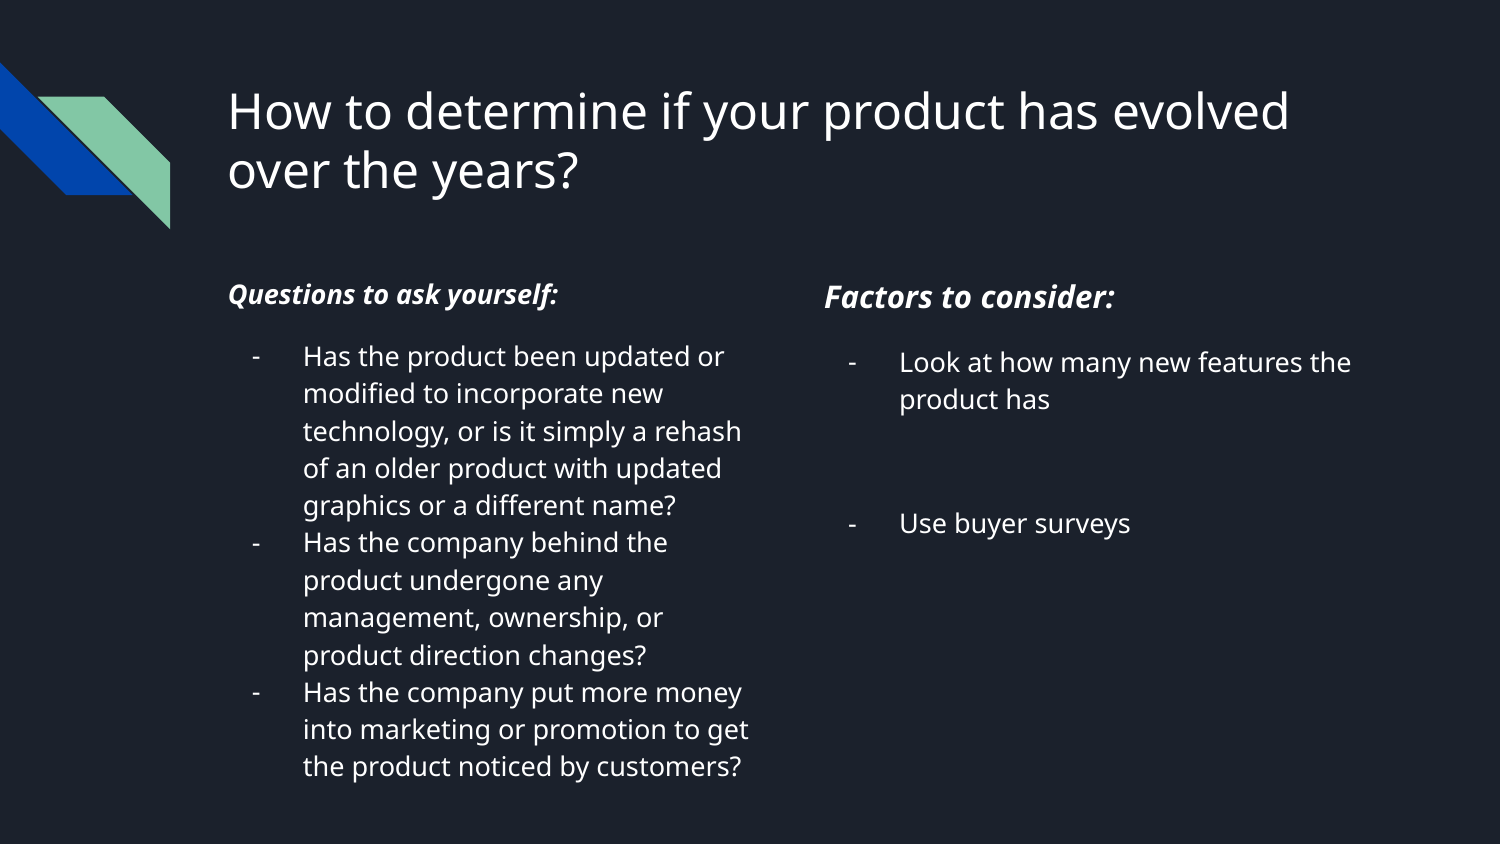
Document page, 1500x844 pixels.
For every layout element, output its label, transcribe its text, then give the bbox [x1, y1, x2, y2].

list Questions to ask yourself: Has the product been updated or modified to incorporate new technology, or is it simply a rehash of an older product with updated graphics or a different name? Has the company behind the product undergone any management, ownership, or product direction changes? Has the company put more money into marketing or promotion to get the product noticed by customers? [212, 257, 772, 785]
list Factors to consider: Look at how many new features the product has Use buyer surveys [809, 257, 1368, 735]
title How to determine if your product has evolved over the years? [212, 64, 1368, 215]
